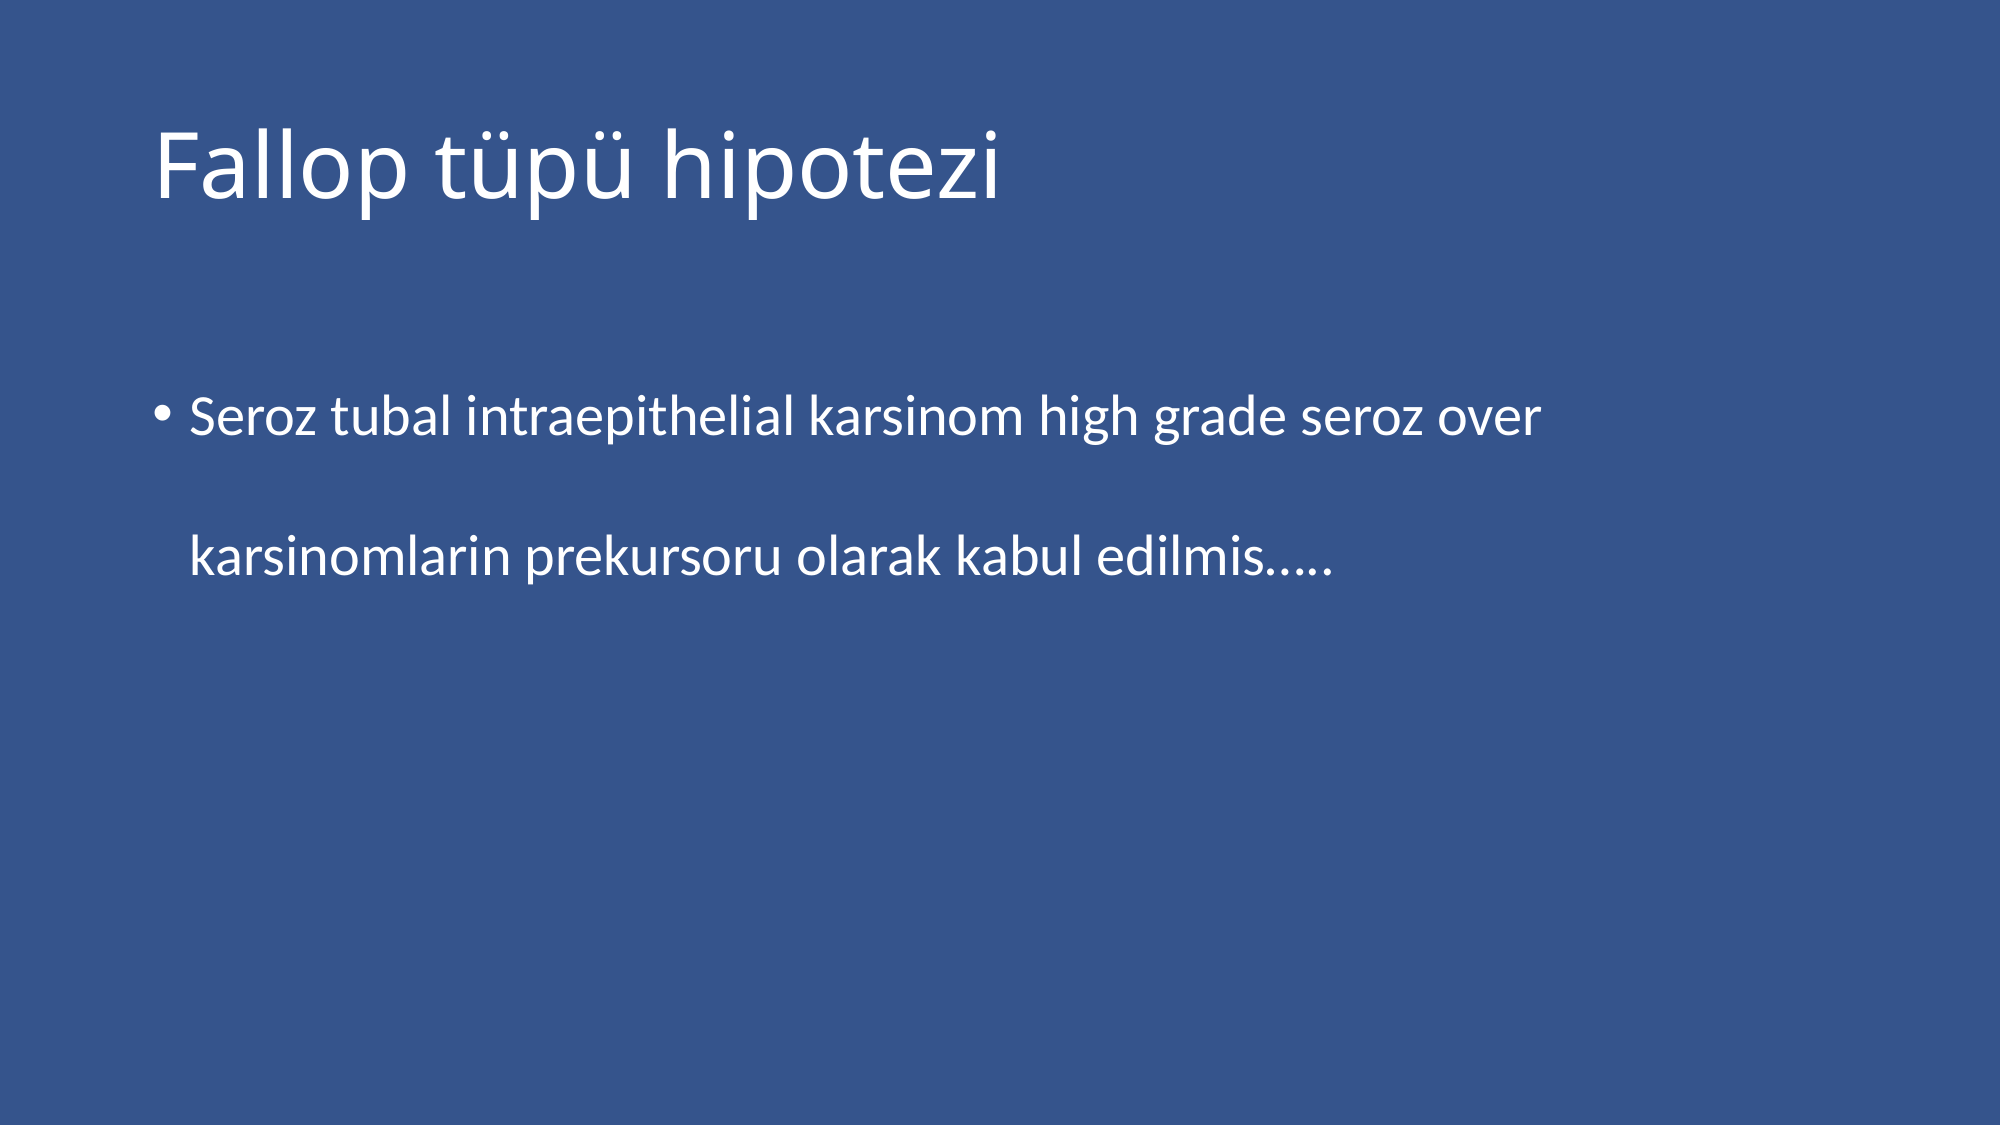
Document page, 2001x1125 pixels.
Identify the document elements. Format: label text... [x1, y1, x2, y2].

list Seroz tubal intraepithelial karsinom high grade seroz over karsinomlarin prekursoru olarak kabul edilmis….. [137, 299, 1863, 1014]
title Fallop tüpü hipotezi [137, 59, 1863, 278]
